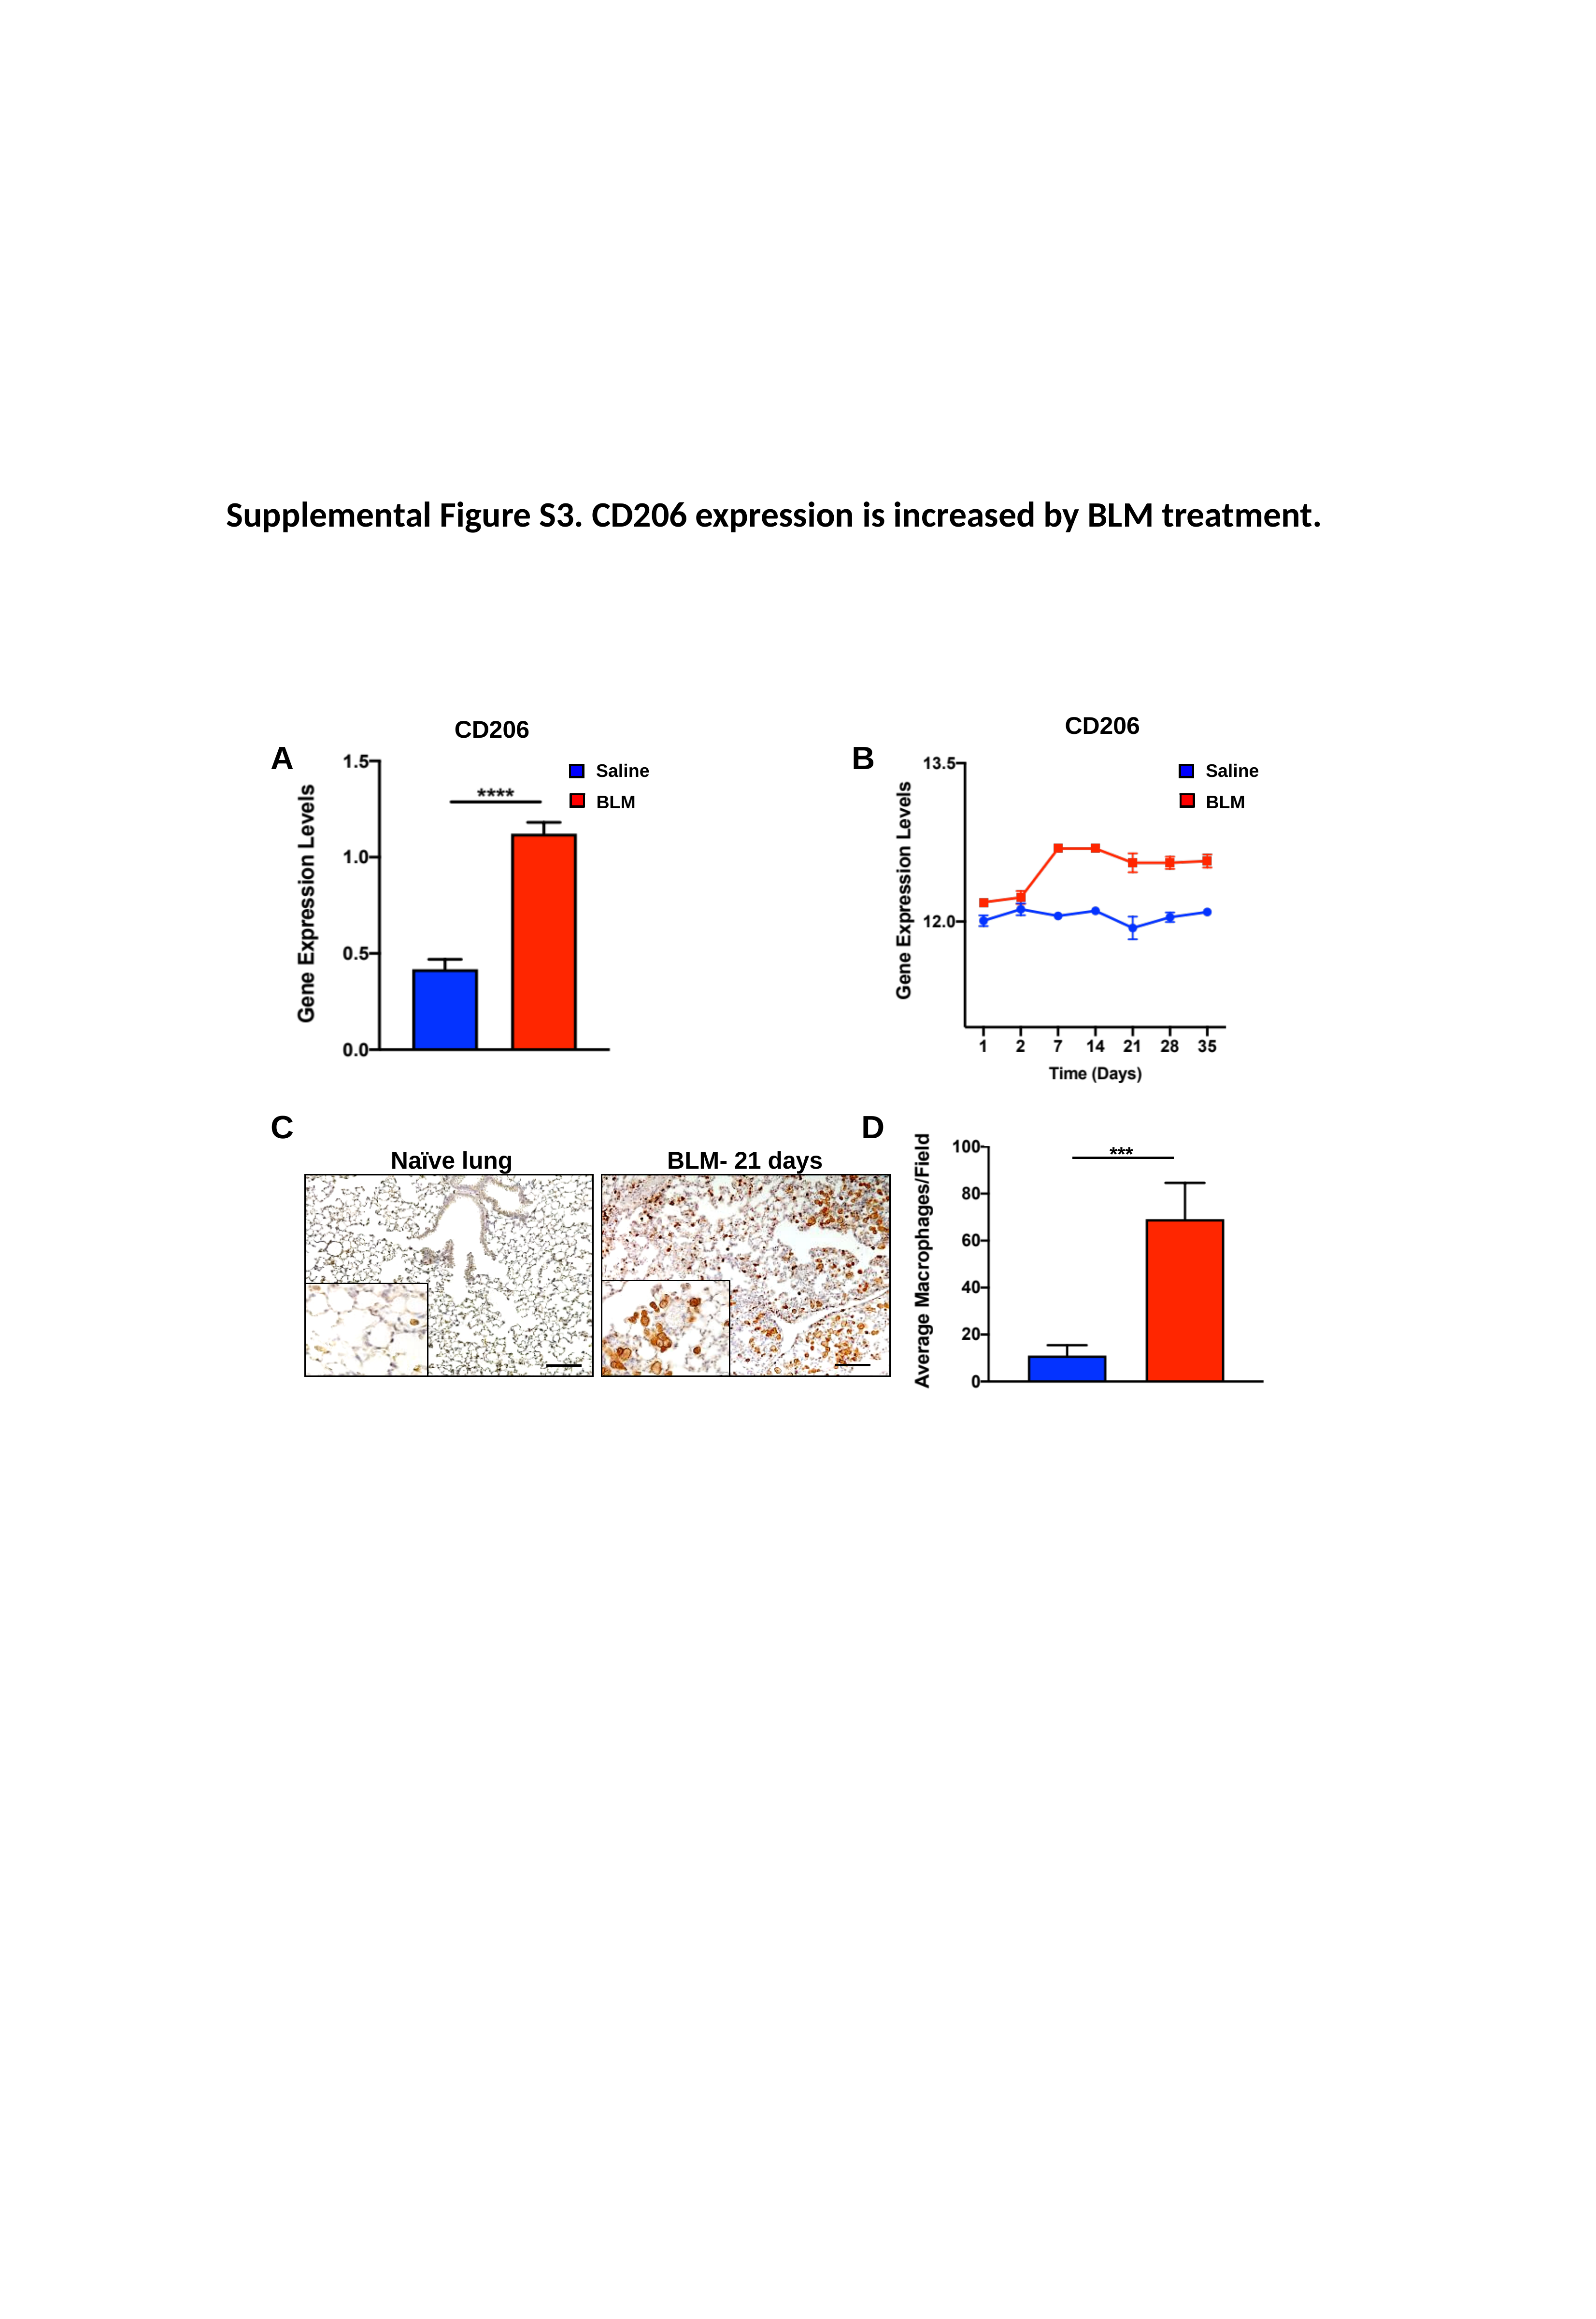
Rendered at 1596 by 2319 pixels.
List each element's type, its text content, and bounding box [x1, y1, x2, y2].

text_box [263, 698, 1302, 1394]
text_box Supplemental Figure S3. CD206 expression is increased by BLM treatment. [219, 487, 1486, 538]
